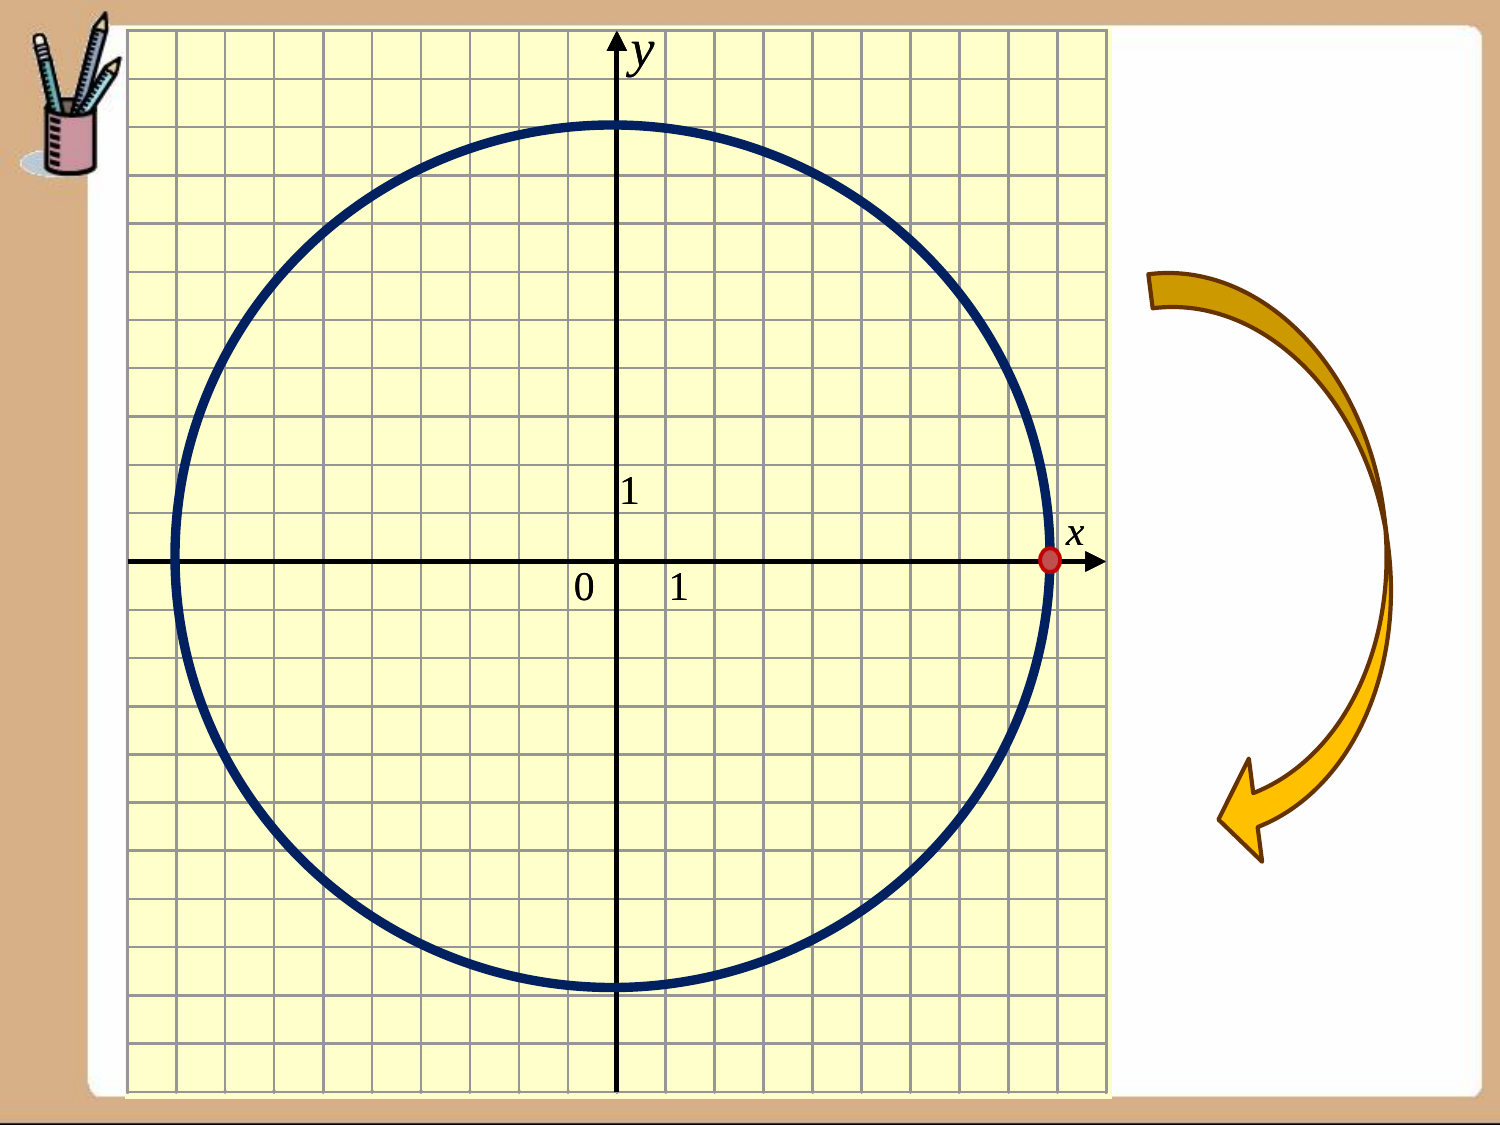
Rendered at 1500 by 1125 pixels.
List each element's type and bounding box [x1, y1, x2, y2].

picture [0, 0, 1500, 1125]
text_box [1146, 270, 1394, 864]
